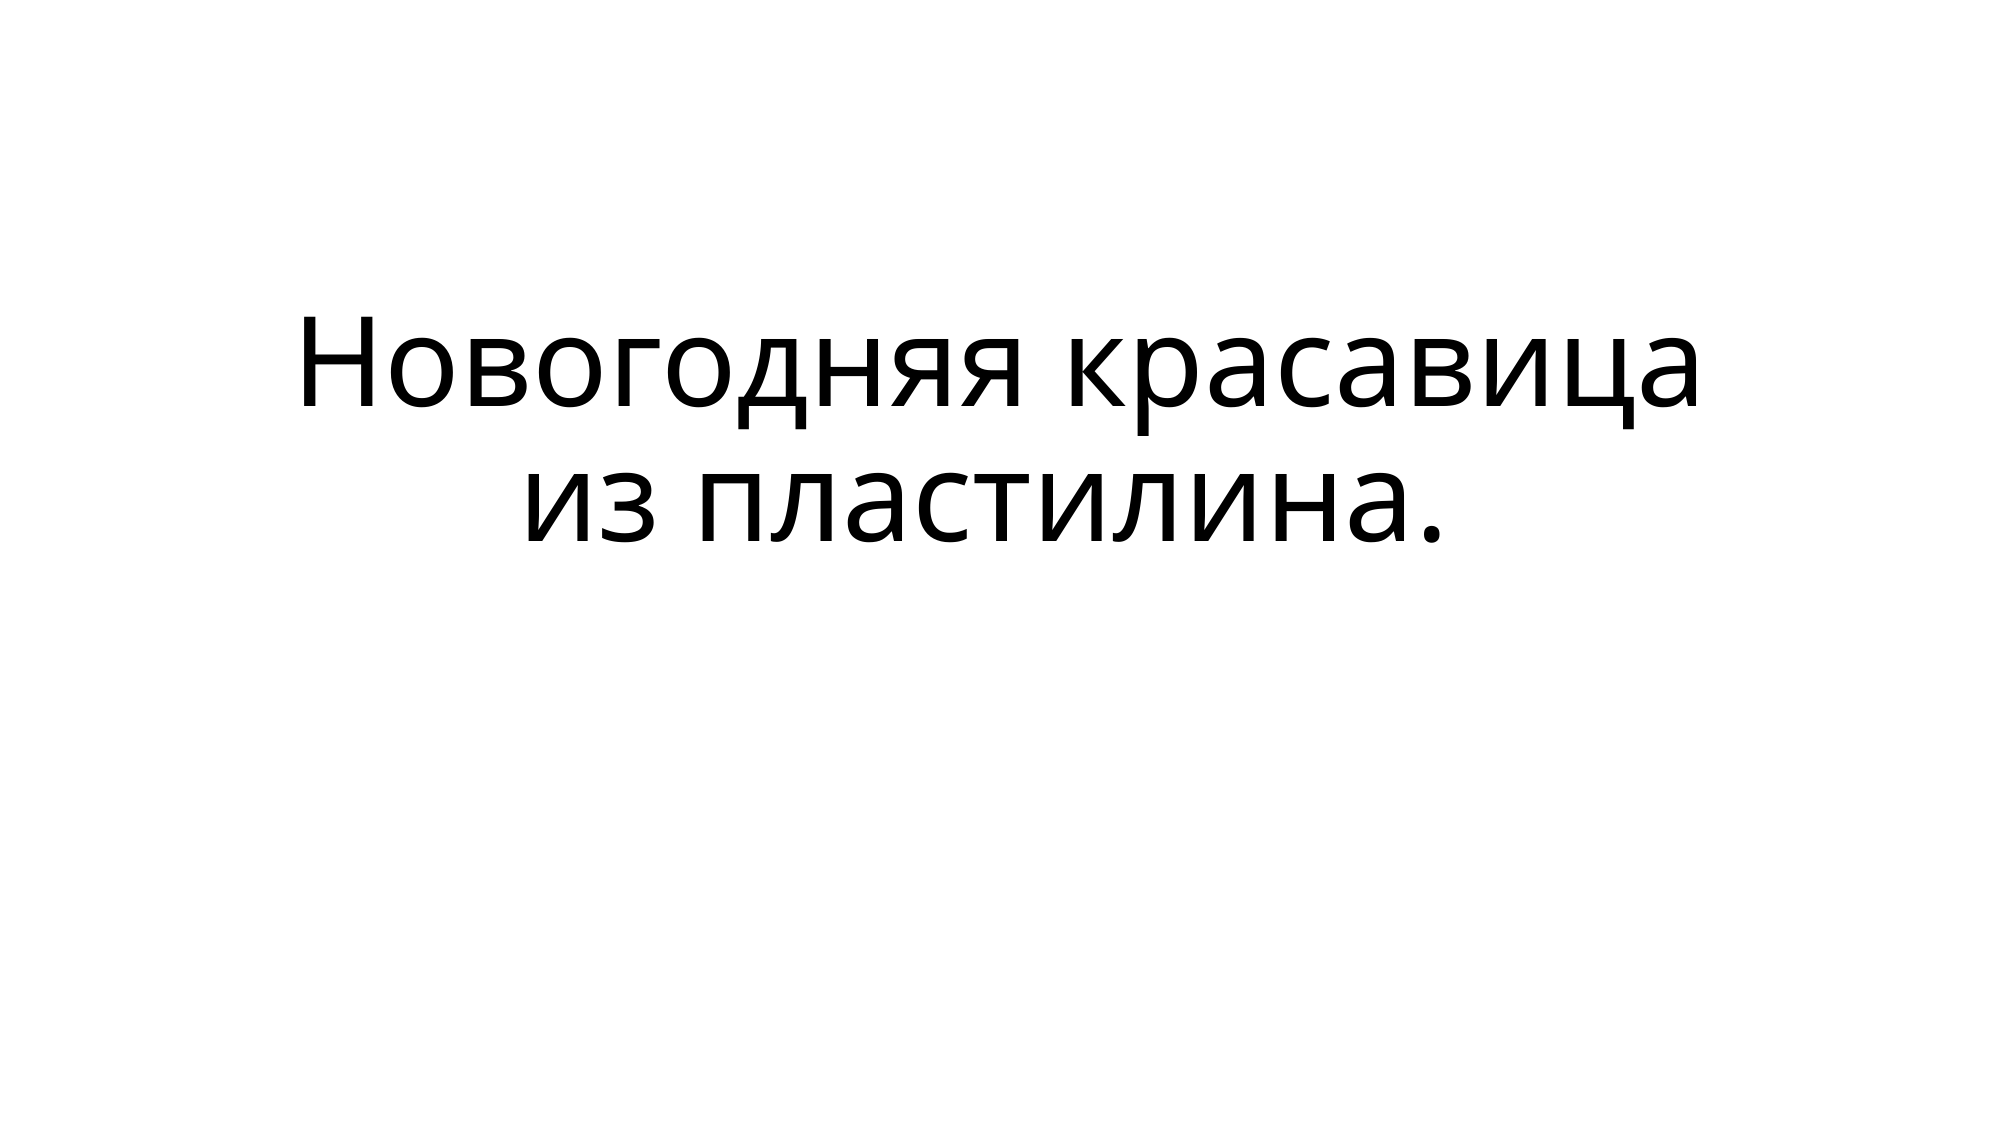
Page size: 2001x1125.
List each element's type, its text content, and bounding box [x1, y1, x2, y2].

title Новогодняя красавица из пластилина. [249, 184, 1750, 576]
